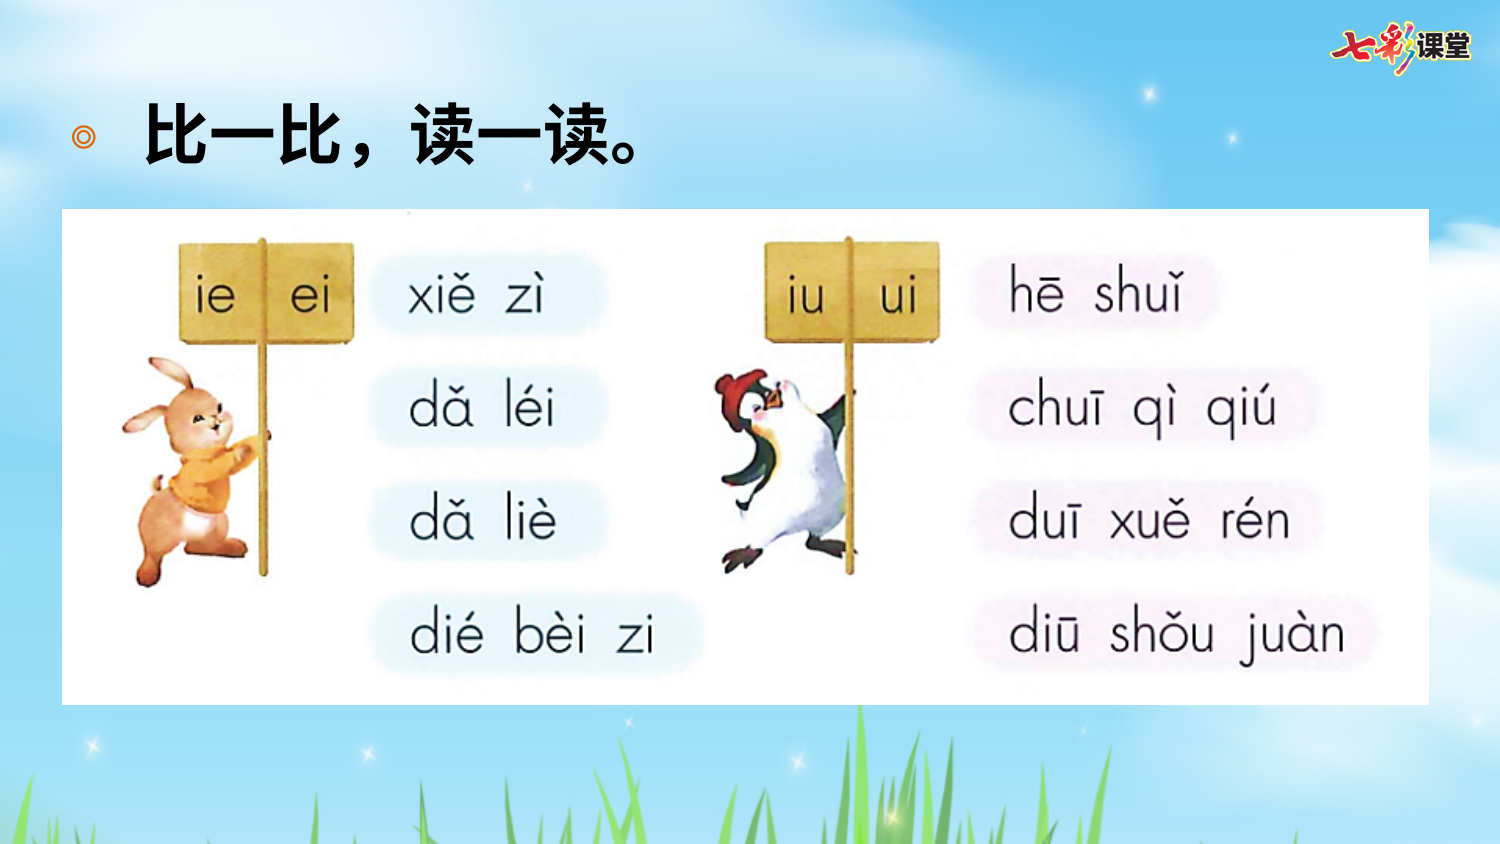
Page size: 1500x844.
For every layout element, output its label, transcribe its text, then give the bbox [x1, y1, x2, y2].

picture [0, 0, 1500, 844]
text_box 比一比，读一读。 [53, 85, 640, 181]
